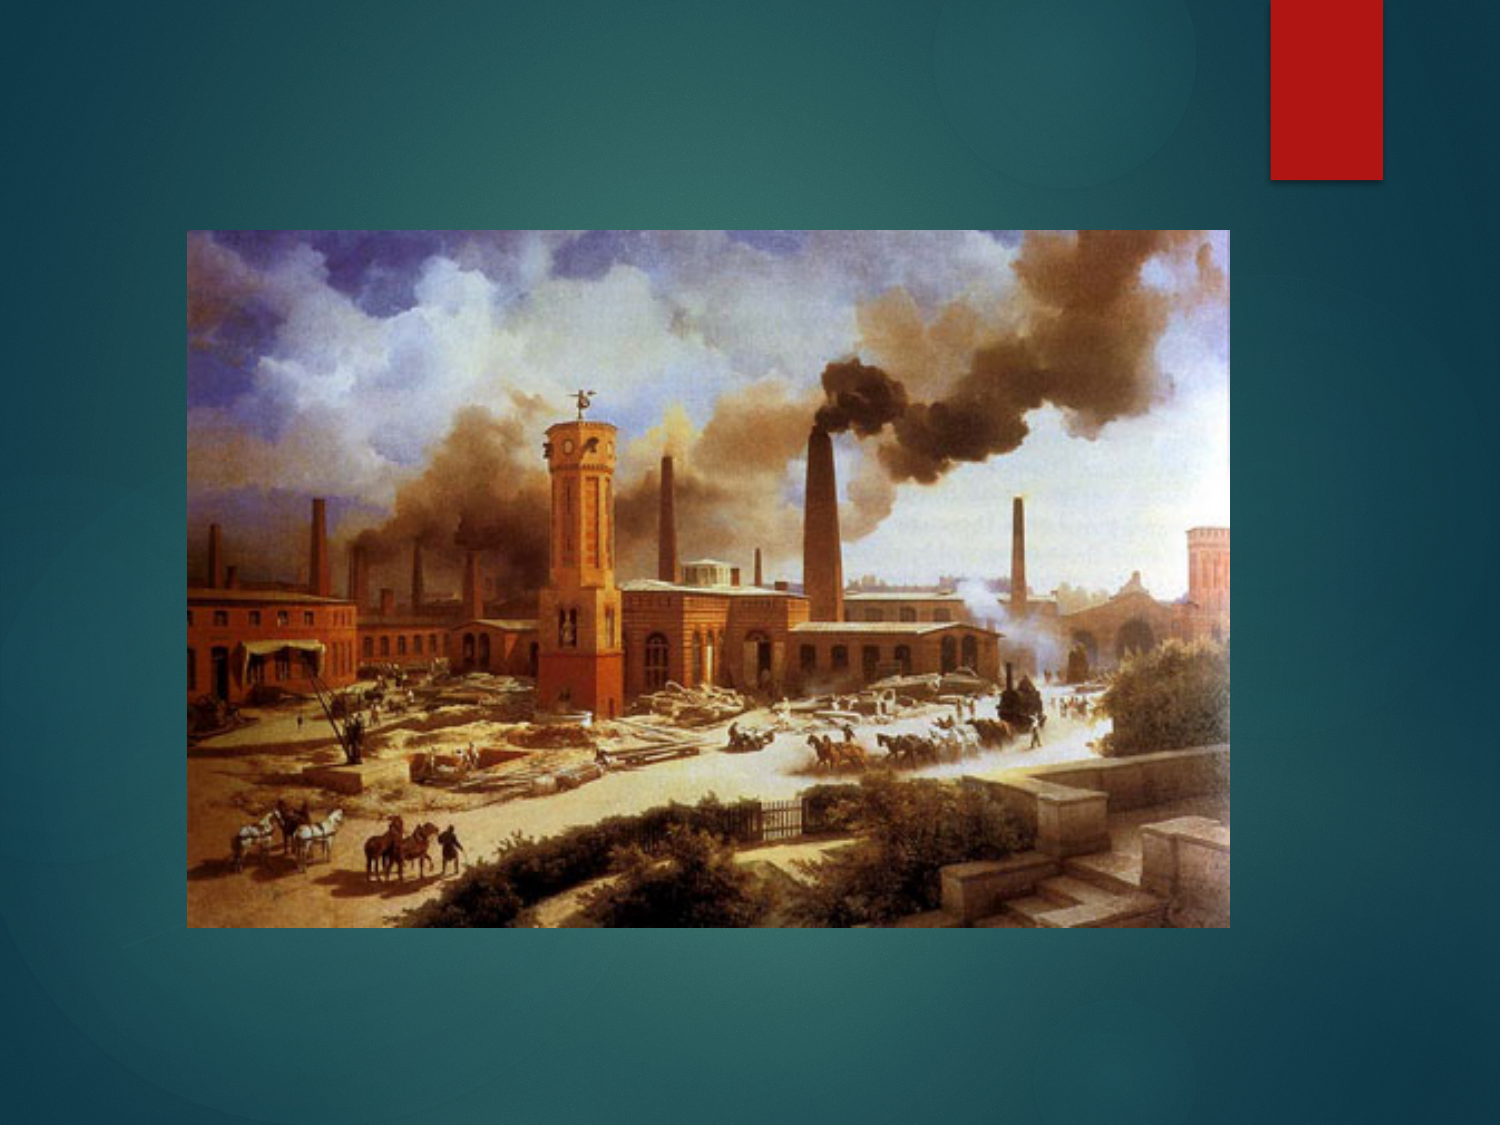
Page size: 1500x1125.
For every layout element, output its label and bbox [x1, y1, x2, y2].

picture [186, 230, 1230, 928]
